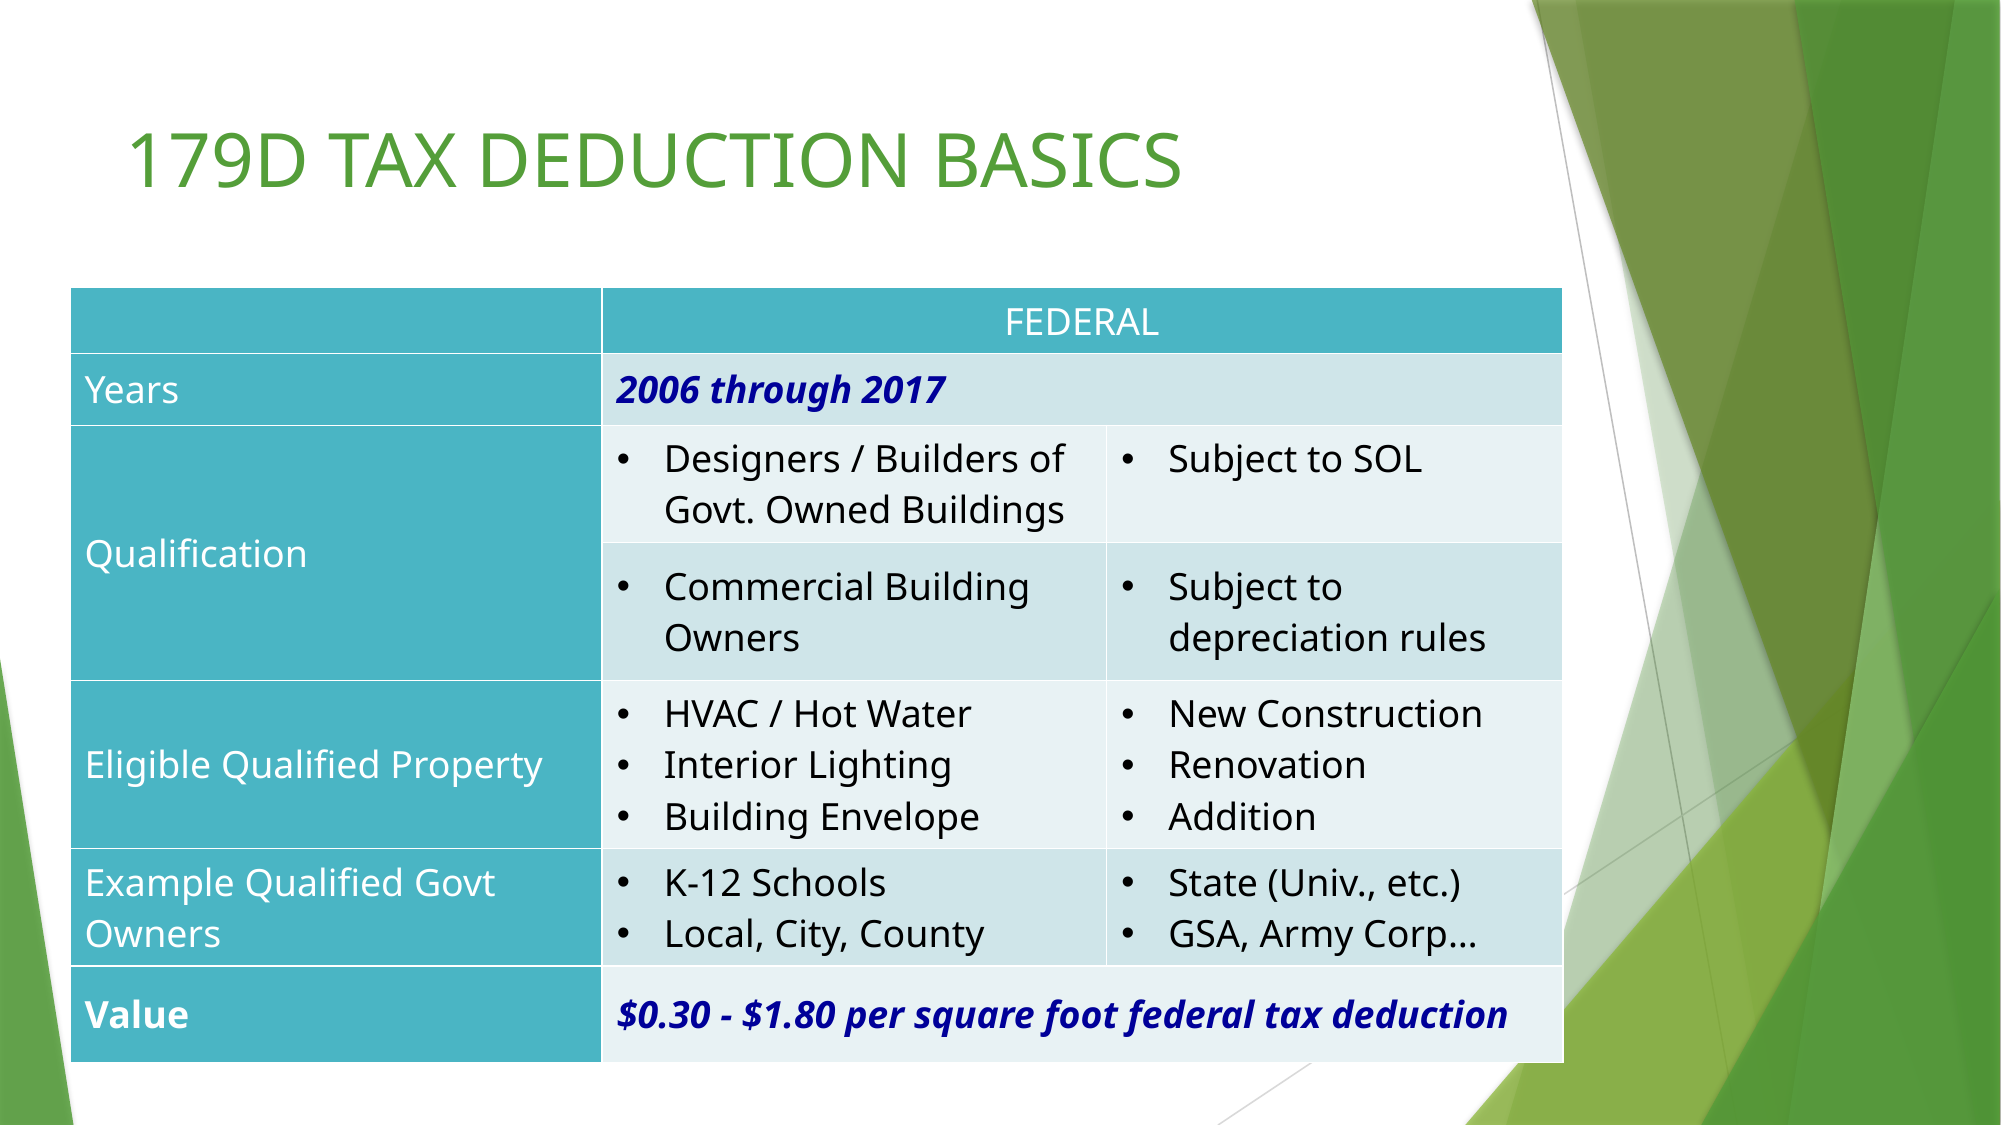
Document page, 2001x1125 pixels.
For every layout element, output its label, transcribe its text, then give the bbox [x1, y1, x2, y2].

table_cell Subject to depreciation rules [1107, 543, 1562, 680]
text_box [24, 44, 1375, 233]
table_cell Example Qualified Govt Owners [71, 849, 601, 965]
table_cell K-12 Schools Local, City, County [603, 849, 1106, 965]
table_cell HVAC / Hot Water Interior Lighting Building Envelope [603, 681, 1106, 848]
table_cell Value [71, 967, 601, 1062]
table_cell Subject to SOL [1107, 426, 1562, 542]
table_cell State (Univ., etc.) GSA, Army Corp… [1107, 849, 1562, 965]
table_header FEDERAL [603, 288, 1562, 353]
table_cell $0.30 - $1.80 per square foot federal tax deduction [603, 967, 1562, 1062]
table_cell New Construction Renovation Addition [1107, 681, 1562, 848]
table_cell Eligible Qualified Property [71, 681, 601, 848]
table_cell Designers / Builders of Govt. Owned Buildings [603, 426, 1106, 542]
table_cell Years [71, 354, 601, 425]
table_header [71, 288, 601, 353]
table_cell 2006 through 2017 [603, 354, 1562, 425]
text_box 179D TAX DEDUCTION BASICS [111, 99, 1522, 317]
table_cell Qualification [71, 426, 601, 680]
table_cell Commercial Building Owners [603, 543, 1106, 680]
